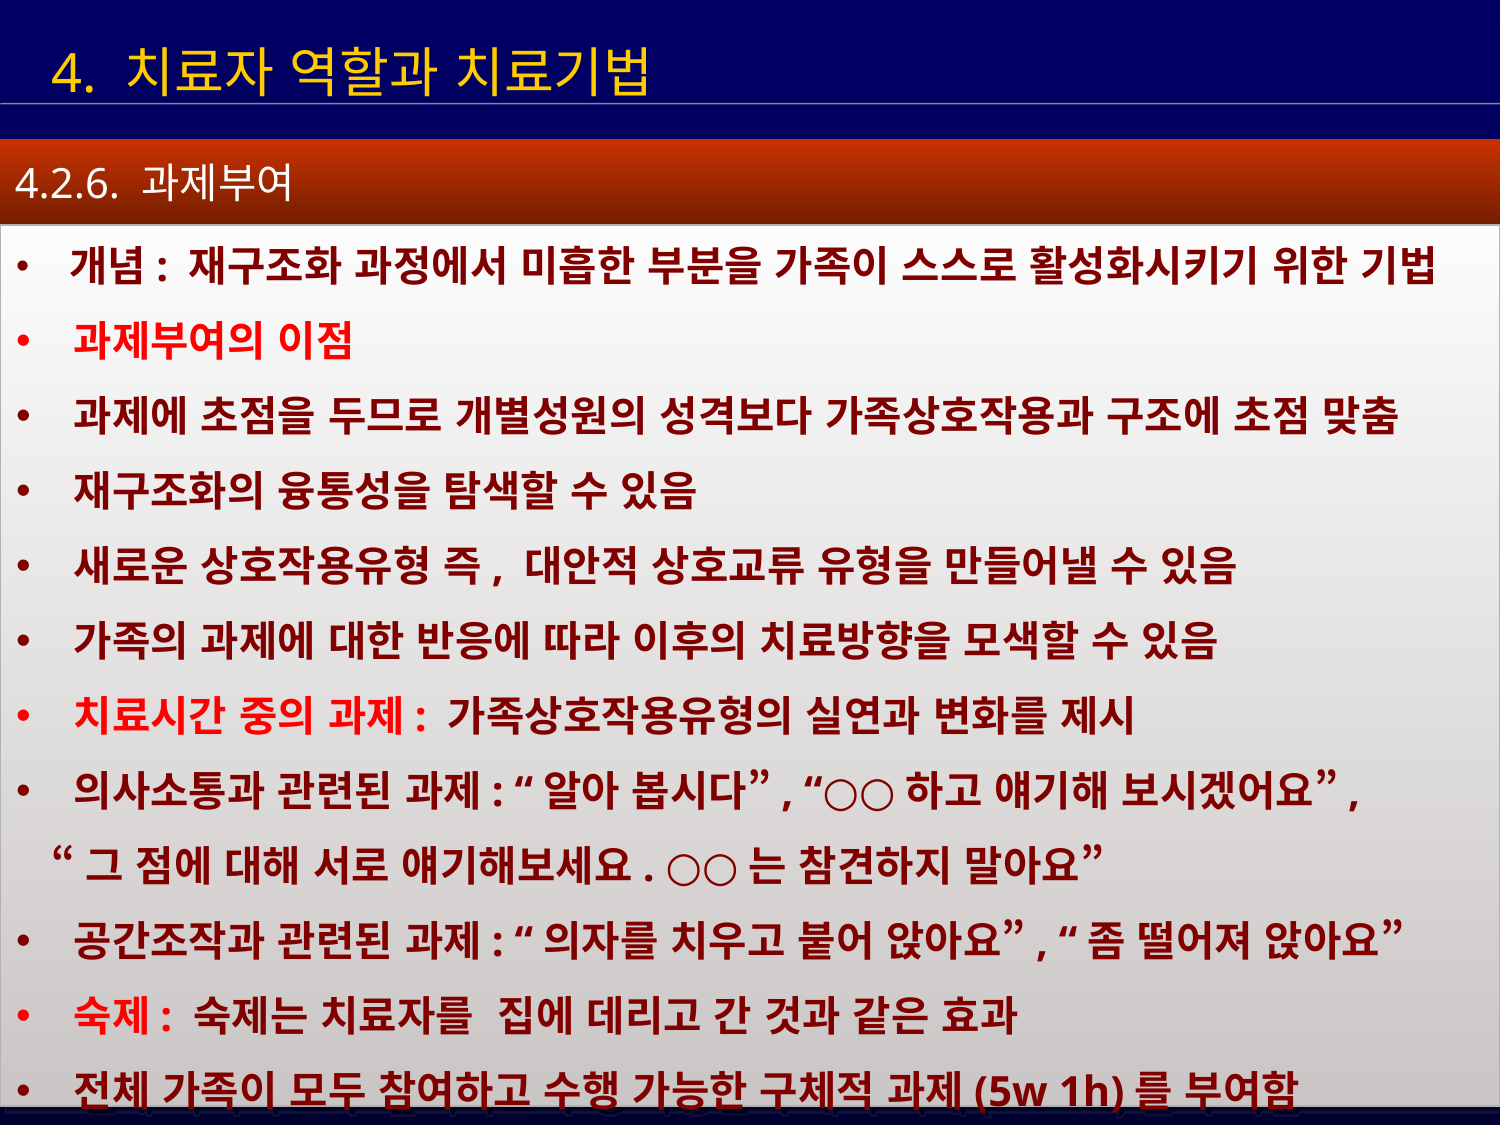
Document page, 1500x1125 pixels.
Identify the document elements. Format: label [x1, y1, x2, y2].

text_box [0, 30, 1500, 1107]
